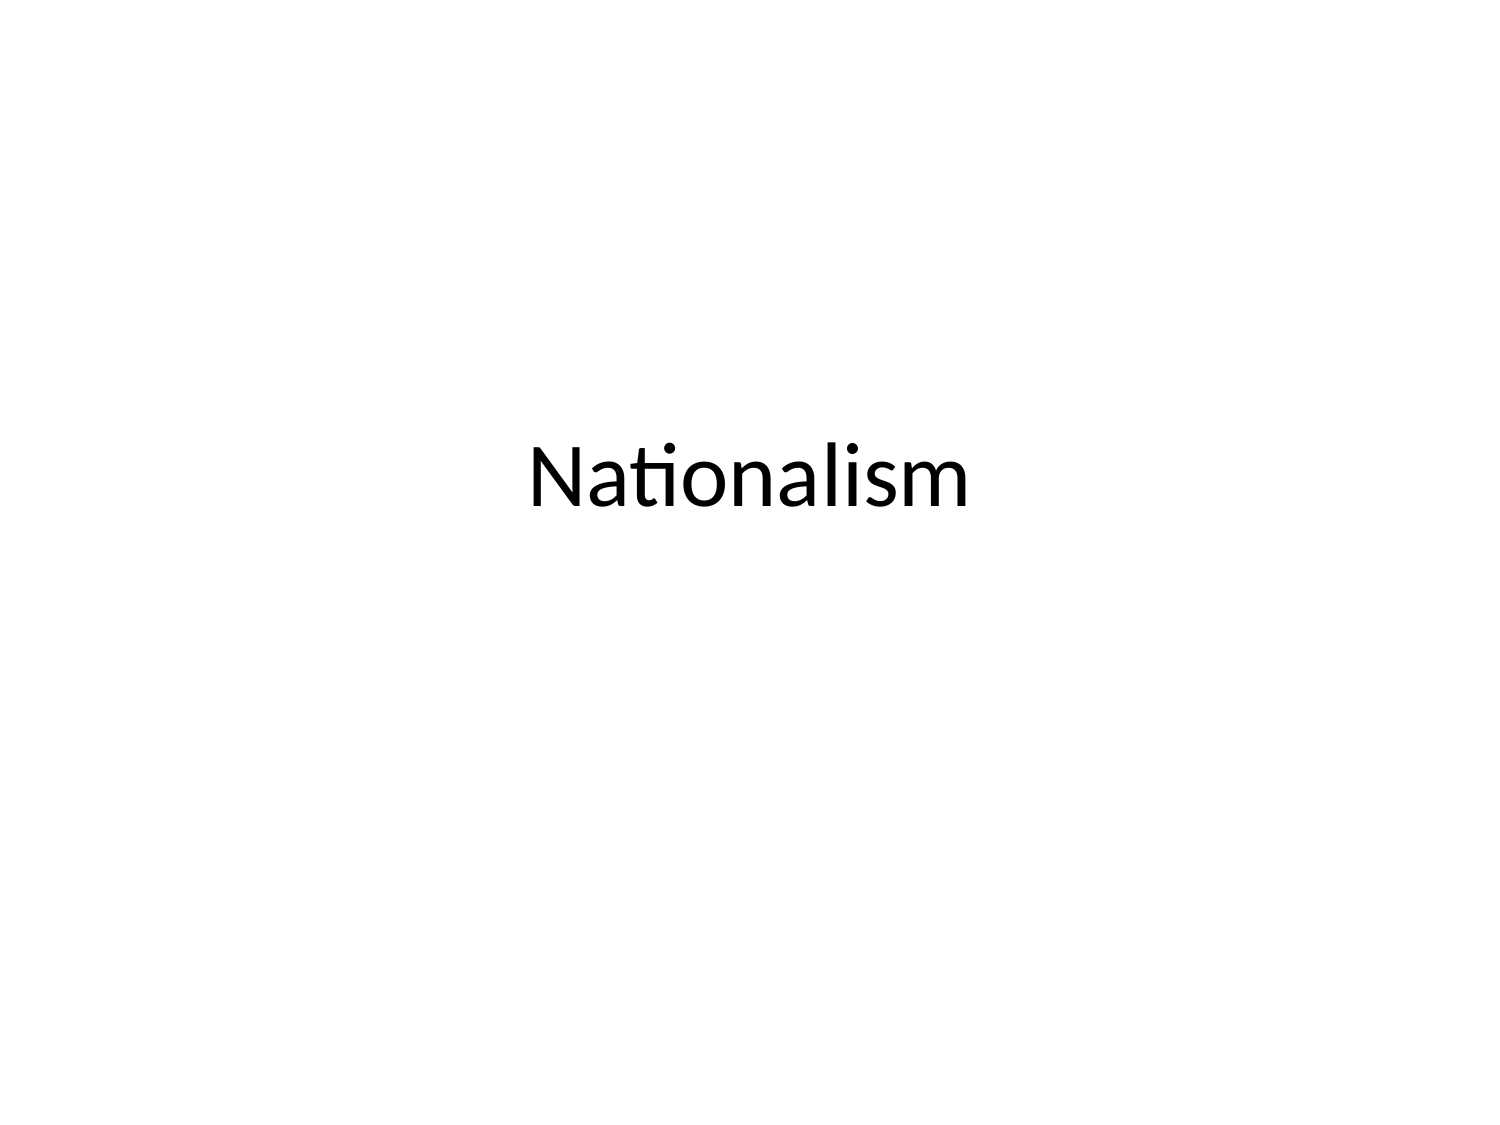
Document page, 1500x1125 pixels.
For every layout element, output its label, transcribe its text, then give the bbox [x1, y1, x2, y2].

title Nationalism [112, 349, 1388, 591]
